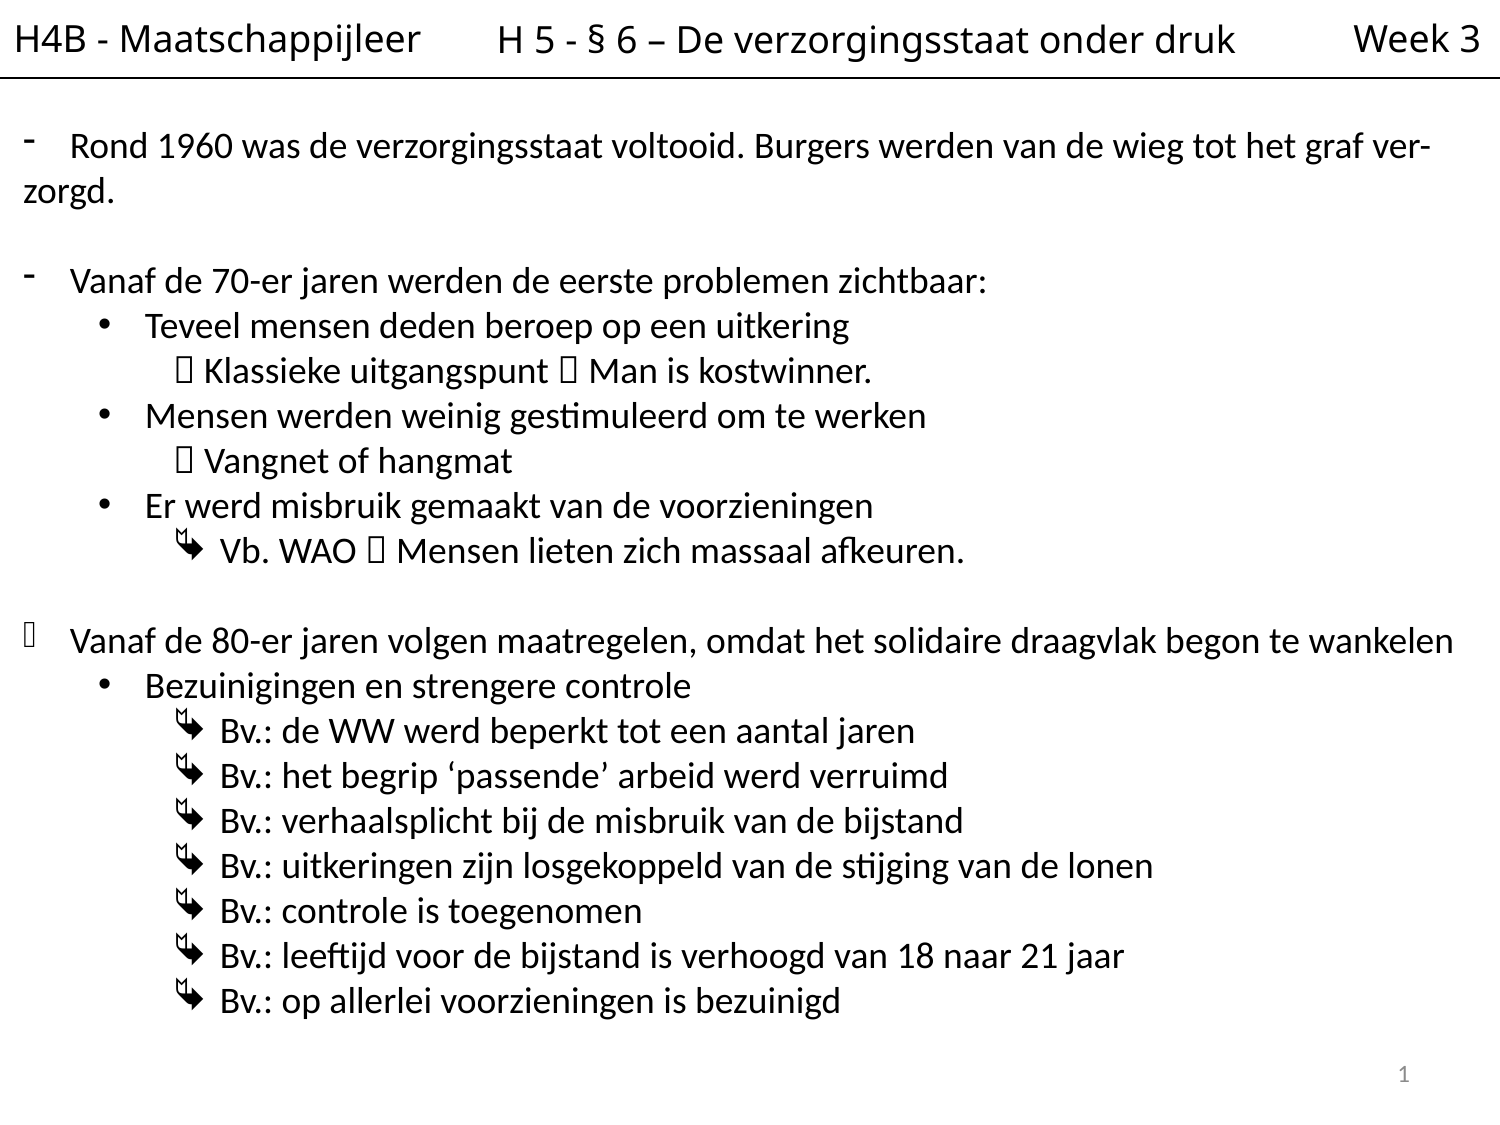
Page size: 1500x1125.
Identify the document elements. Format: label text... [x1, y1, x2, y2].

text_box Week 3 [1338, 7, 1496, 67]
slide_number 1 [1074, 1042, 1425, 1103]
text_box Rond 1960 was de verzorgingsstaat voltooid. Burgers werden van de wieg tot het graf ver- zorgd. Vanaf de 70-er jaren werden de eerste problemen zichtbaar: Teveel mensen deden beroep op een uitkering  Klassieke uitgangspunt  Man is kostwinner. Mensen werden weinig gestimuleerd om te werken  Vangnet of hangmat Er werd misbruik gemaakt van de voorzieningen Vb. WAO  Mensen lieten zich massaal afkeuren. Vanaf de 80-er jaren volgen maatregelen, omdat het solidaire draagvlak begon te wankelen Bezuinigingen en strengere controle Bv.: de WW werd beperkt tot een aantal jaren Bv.: het begrip ‘passende’ arbeid werd verruimd Bv.: verhaalsplicht bij de misbruik van de bijstand Bv.: uitkeringen zijn losgekoppeld van de stijging van de lonen Bv.: controle is toegenomen Bv.: leeftijd voor de bijstand is verhoogd van 18 naar 21 jaar Bv.: op allerlei voorzieningen is bezuinigd [8, 113, 1471, 1029]
text_box H4B - Maatschappijleer [0, 7, 437, 67]
text_box H 5 - § 6 – De verzorgingsstaat onder druk [481, 8, 1252, 68]
